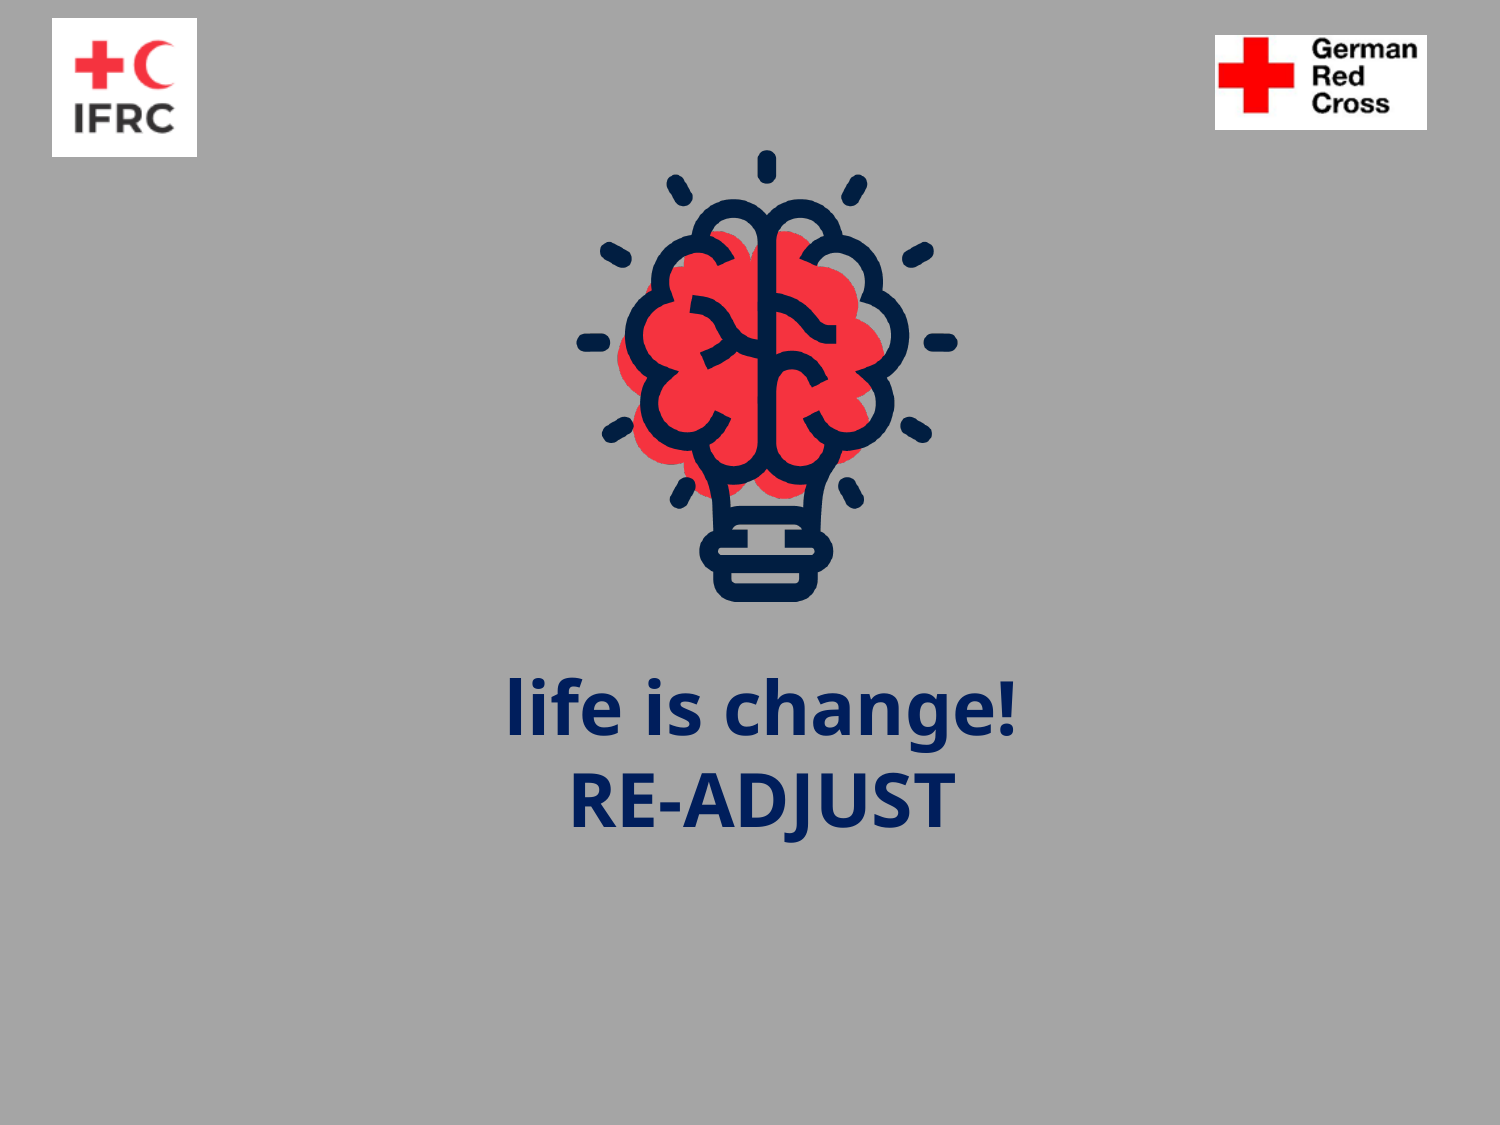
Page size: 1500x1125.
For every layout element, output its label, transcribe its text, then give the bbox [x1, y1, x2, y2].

picture [478, 87, 1055, 664]
text_box life is change! RE-ADJUST [234, 663, 1215, 853]
picture [52, 18, 197, 157]
picture [1214, 34, 1427, 130]
